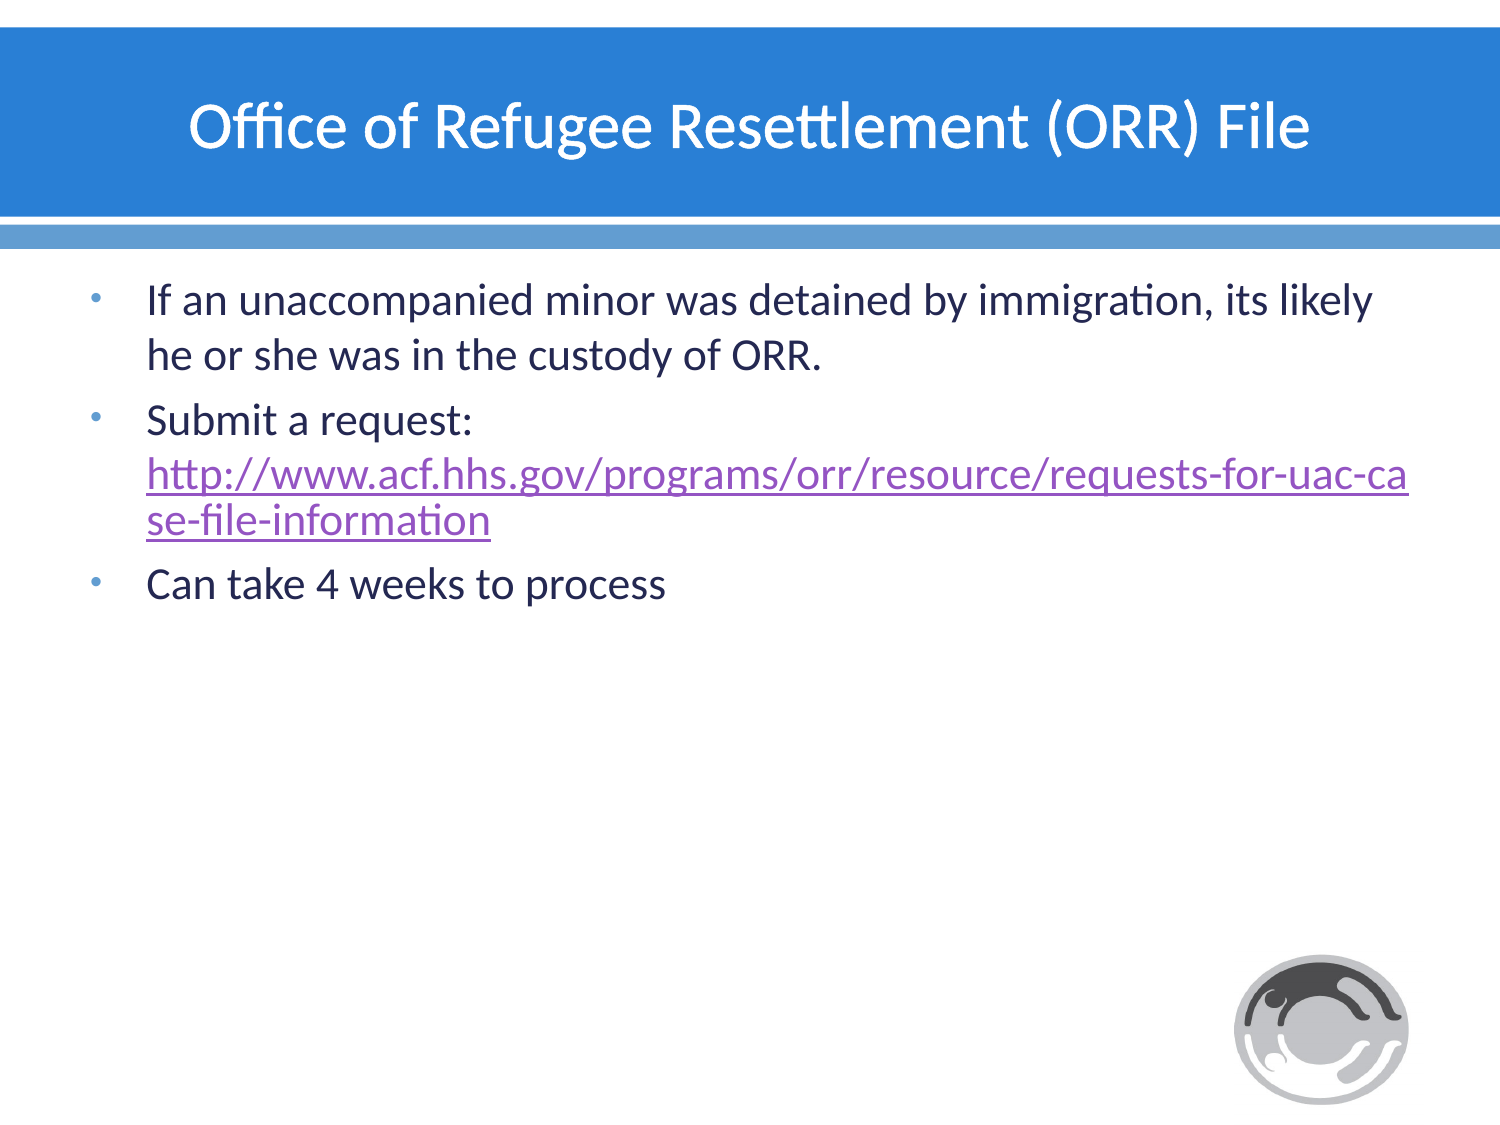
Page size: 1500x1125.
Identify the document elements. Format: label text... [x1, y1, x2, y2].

list If an unaccompanied minor was detained by immigration, its likely he or she was in the custody of ORR. Submit a request: http://www.acf.hhs.gov/programs/orr/resource/requests-for-uac-case-file-information Can take 4 weeks to process [75, 262, 1425, 1005]
title Office of Refugee Resettlement (ORR) File [75, 29, 1425, 213]
picture [1234, 1005, 1424, 1125]
